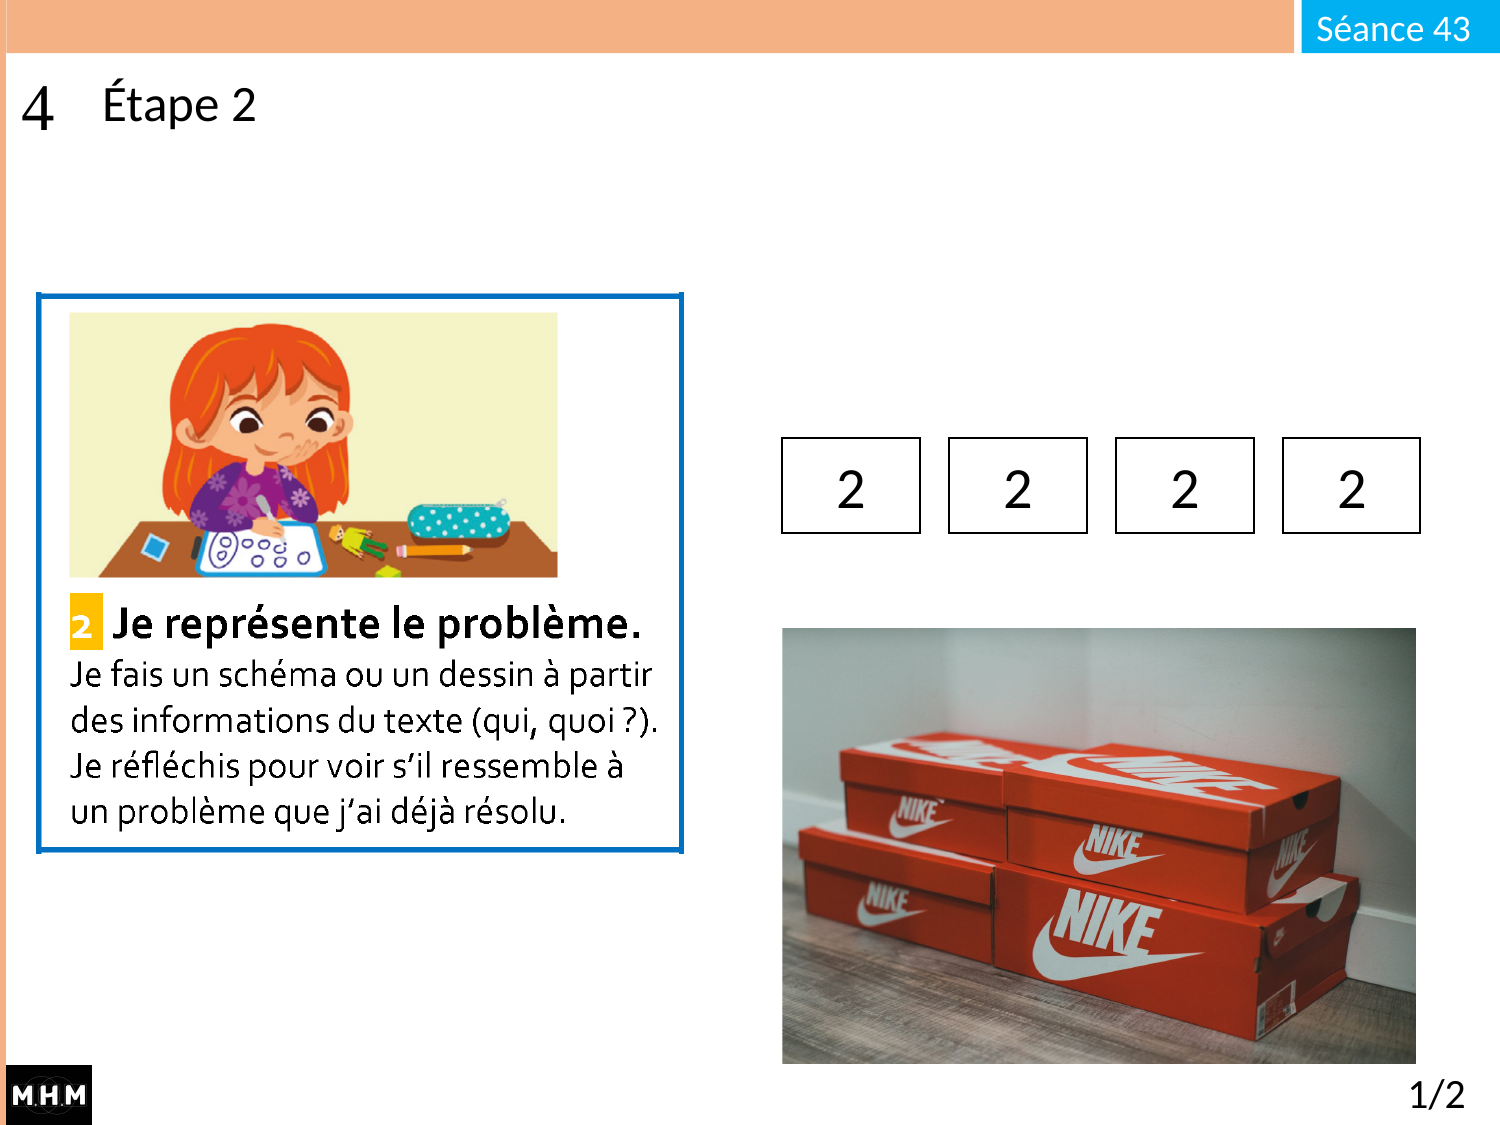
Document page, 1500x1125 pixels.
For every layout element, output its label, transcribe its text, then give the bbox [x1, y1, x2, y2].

picture [6, 1065, 92, 1125]
picture [782, 512, 1500, 1065]
text_box 2 [1115, 437, 1255, 512]
title Étape 2 [87, 32, 1382, 140]
picture [34, 292, 685, 854]
text_box 2 [1282, 437, 1421, 512]
text_box 2 [948, 437, 1088, 512]
text_box 2 [781, 437, 921, 534]
list 1/2 [1373, 1065, 1500, 1125]
